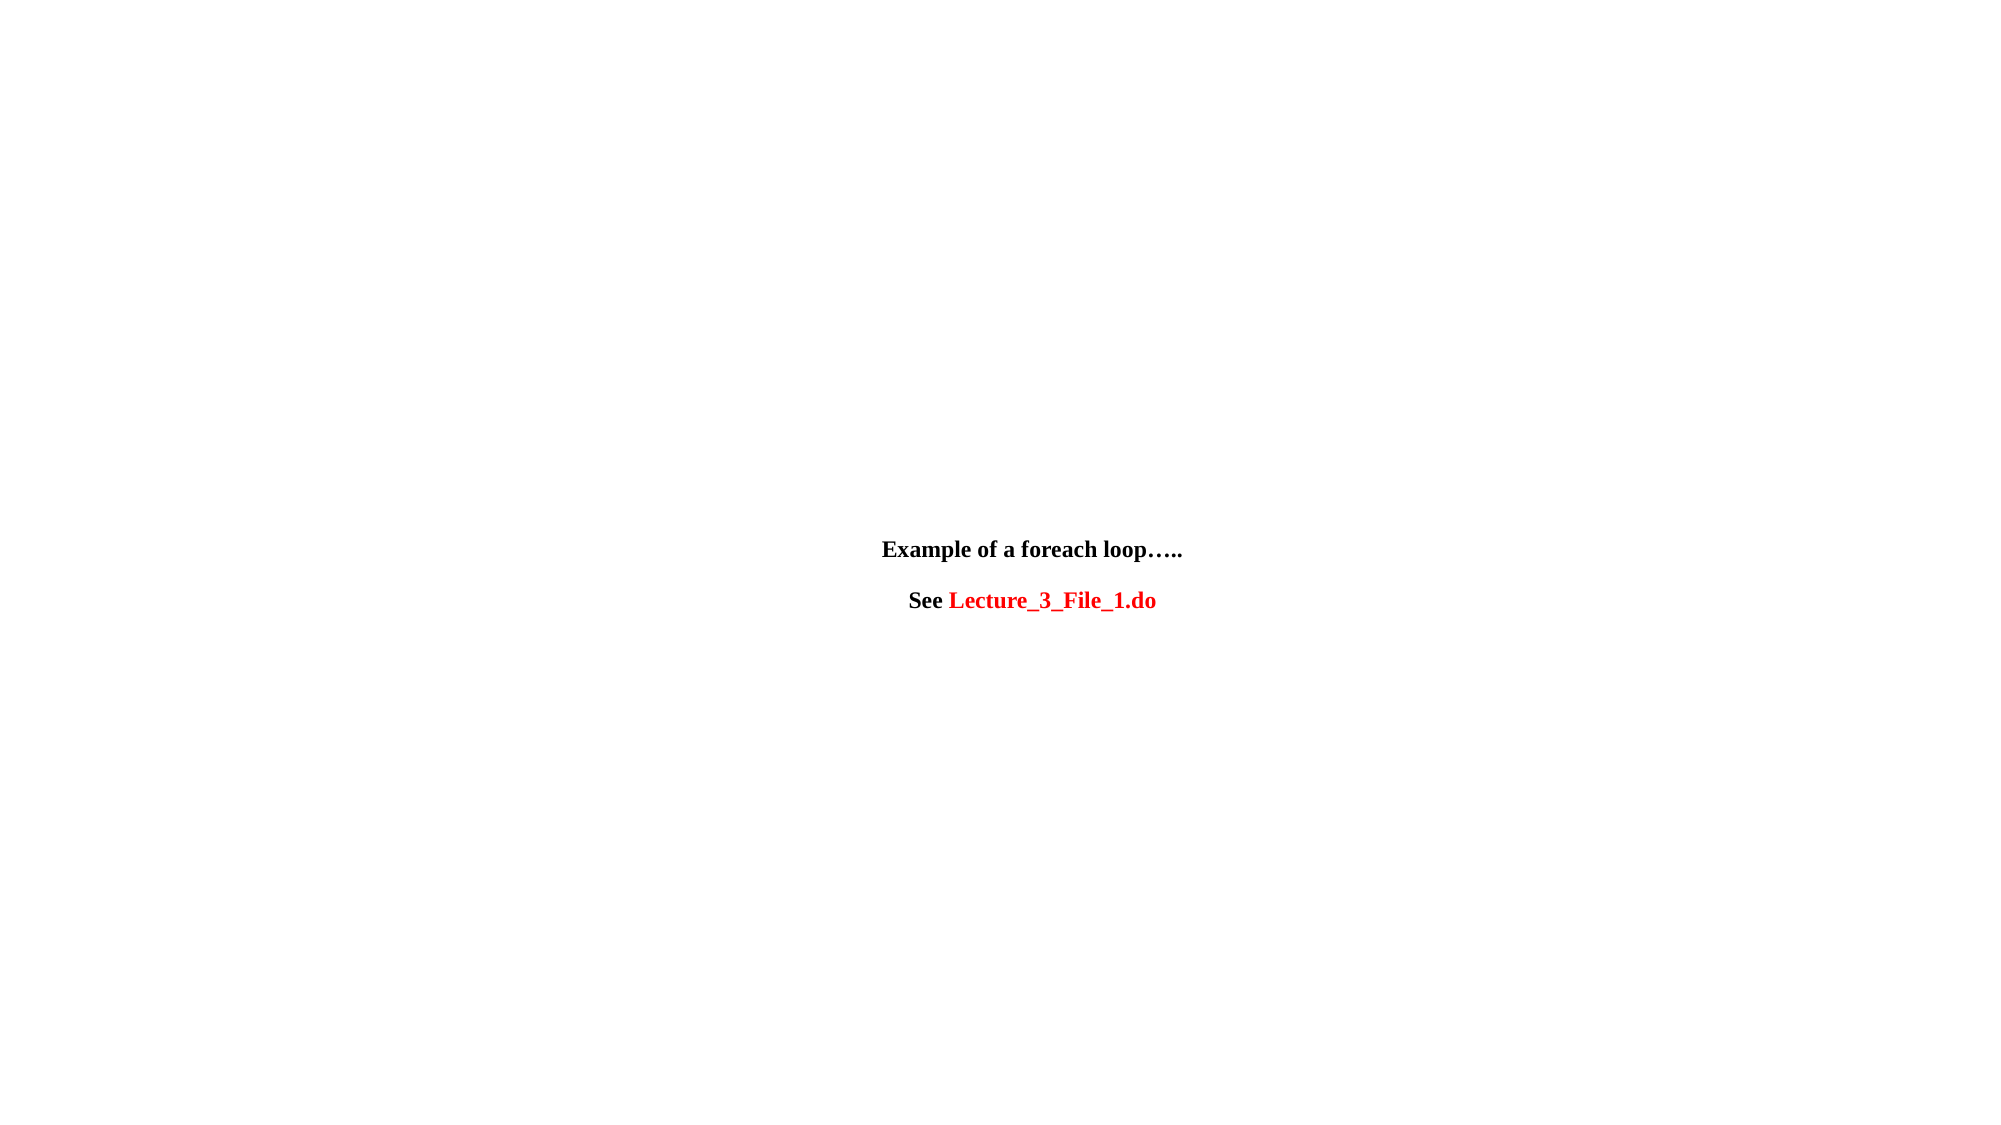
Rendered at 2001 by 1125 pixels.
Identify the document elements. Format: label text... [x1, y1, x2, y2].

title Example of a foreach loop….. See Lecture_3_File_1.do [32, 528, 2000, 623]
